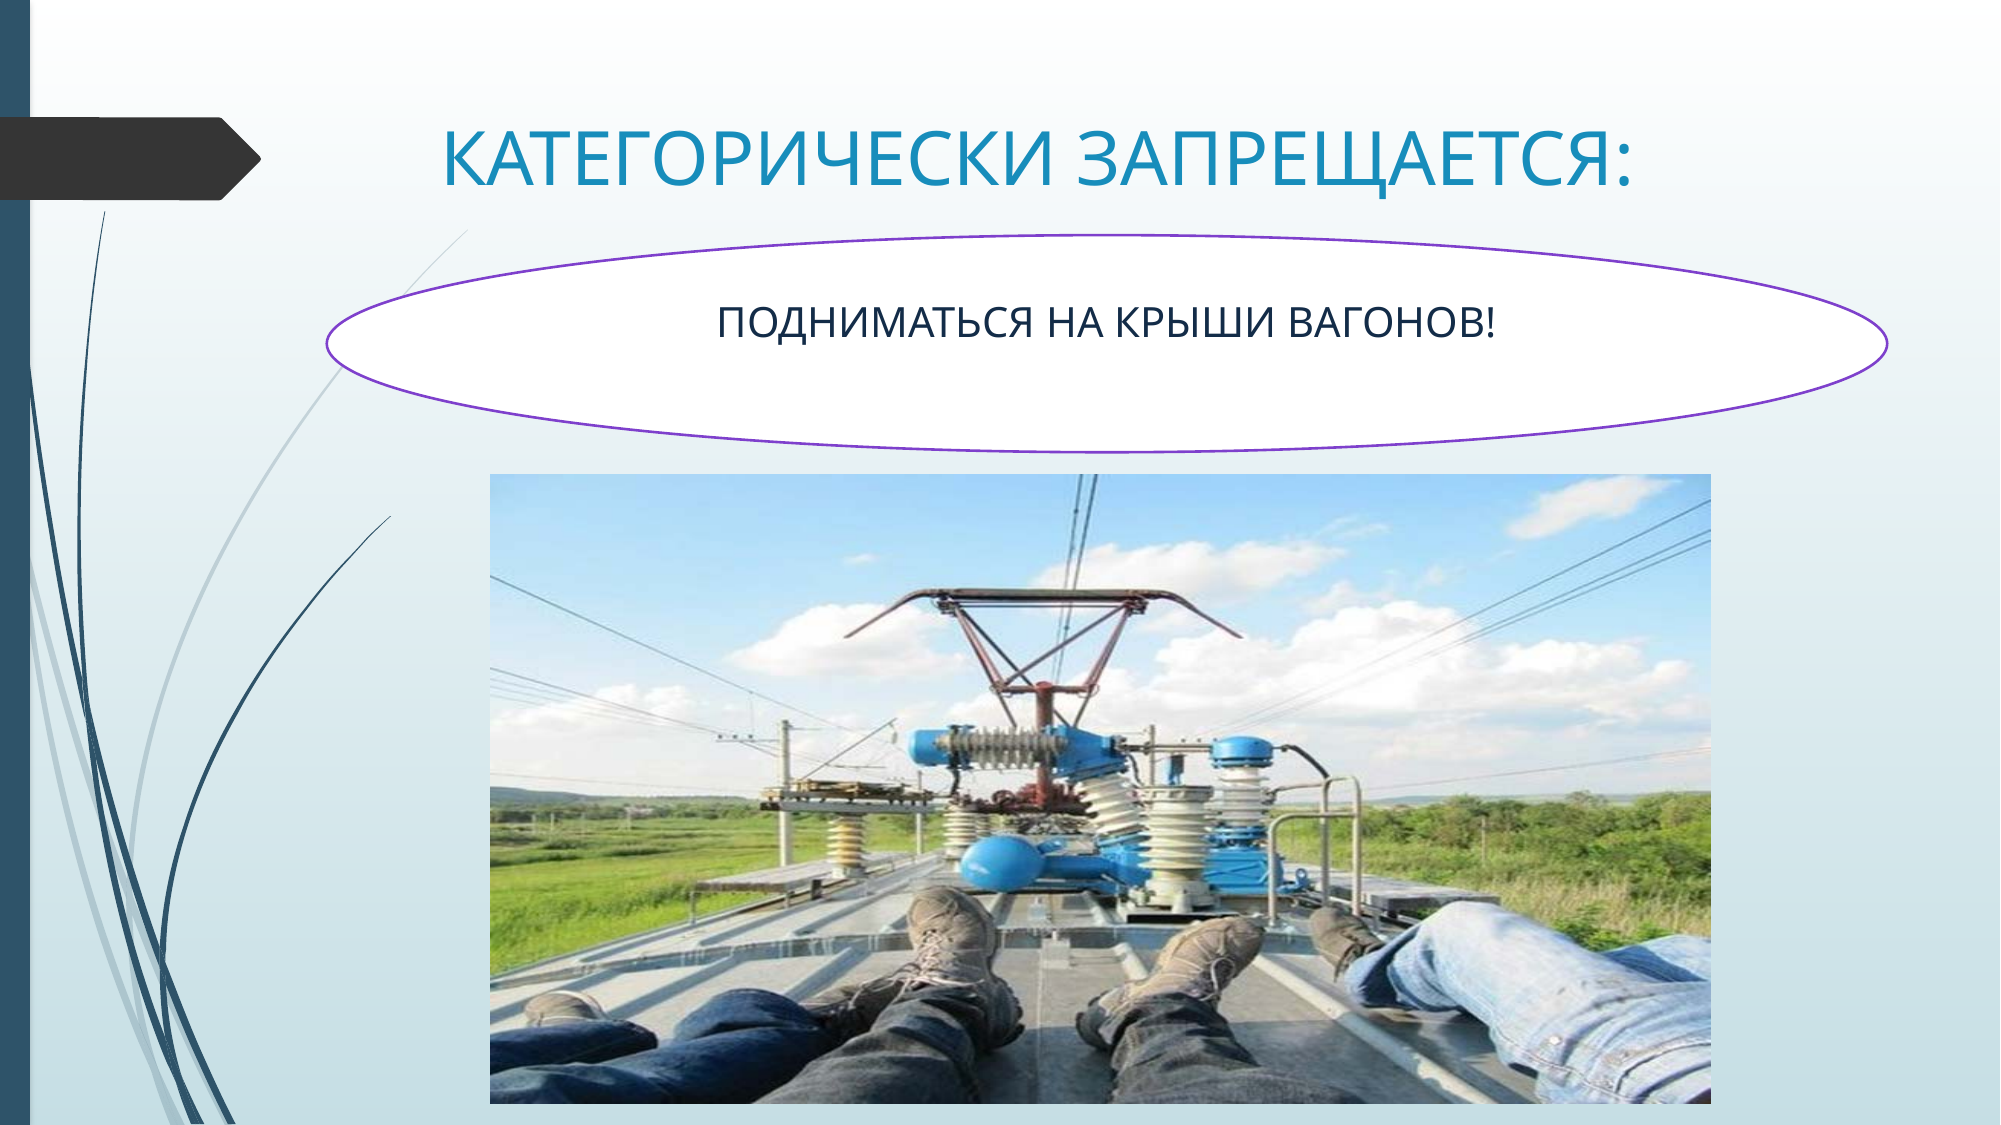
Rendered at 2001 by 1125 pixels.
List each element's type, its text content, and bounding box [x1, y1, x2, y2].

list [490, 474, 1711, 1104]
title КАТЕГОРИЧЕСКИ ЗАПРЕЩАЕТСЯ: [425, 102, 1888, 313]
text_box ПОДНИМАТЬСЯ НА КРЫШИ ВАГОНОВ! [325, 233, 1889, 454]
